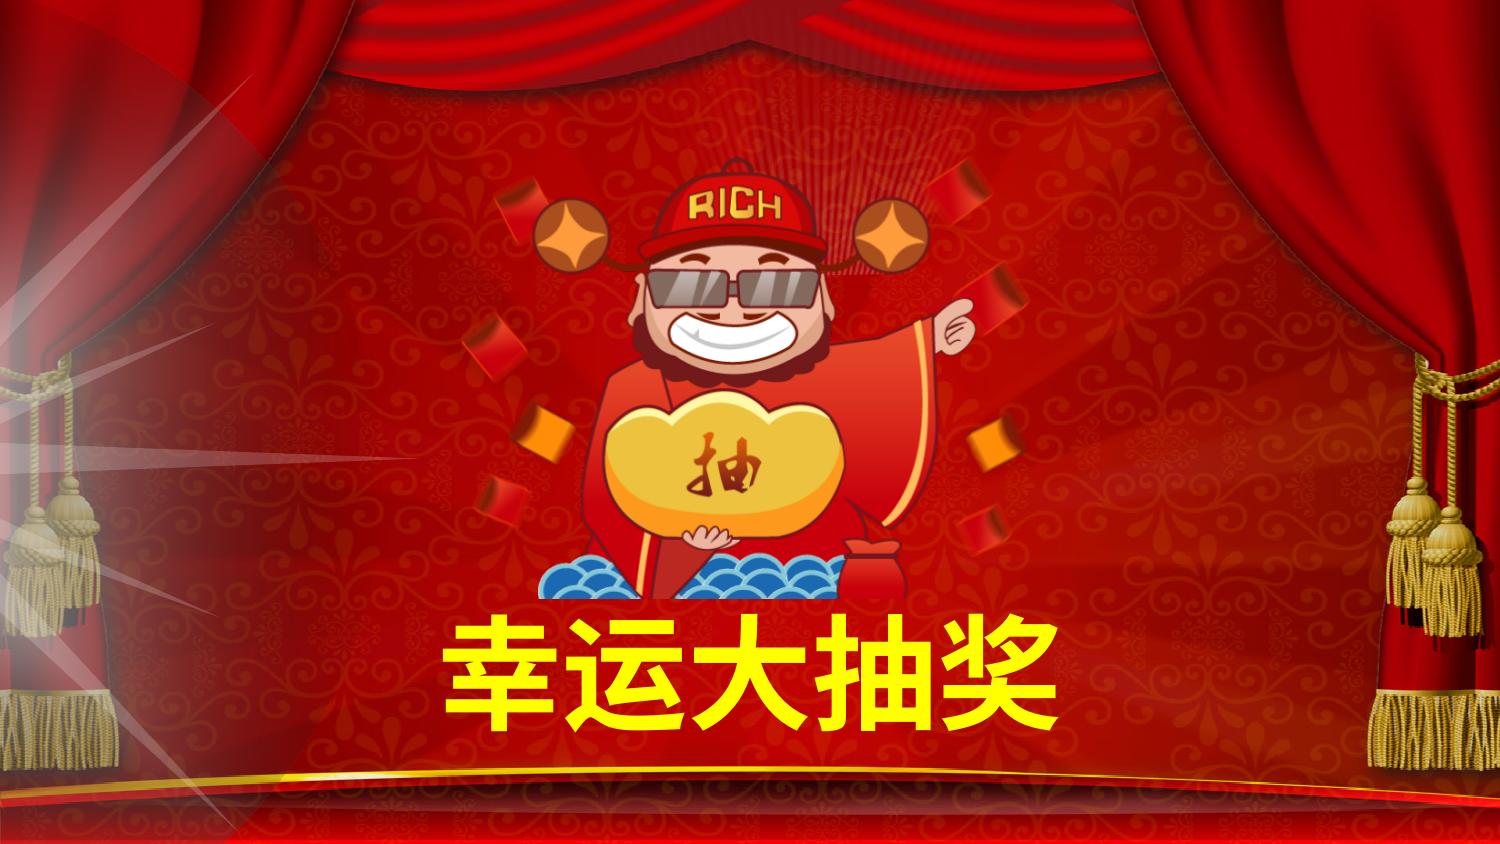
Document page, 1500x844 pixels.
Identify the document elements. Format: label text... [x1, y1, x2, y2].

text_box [0, 0, 421, 844]
picture [421, 0, 1500, 844]
text_box 幸运大抽奖 [424, 588, 1229, 753]
